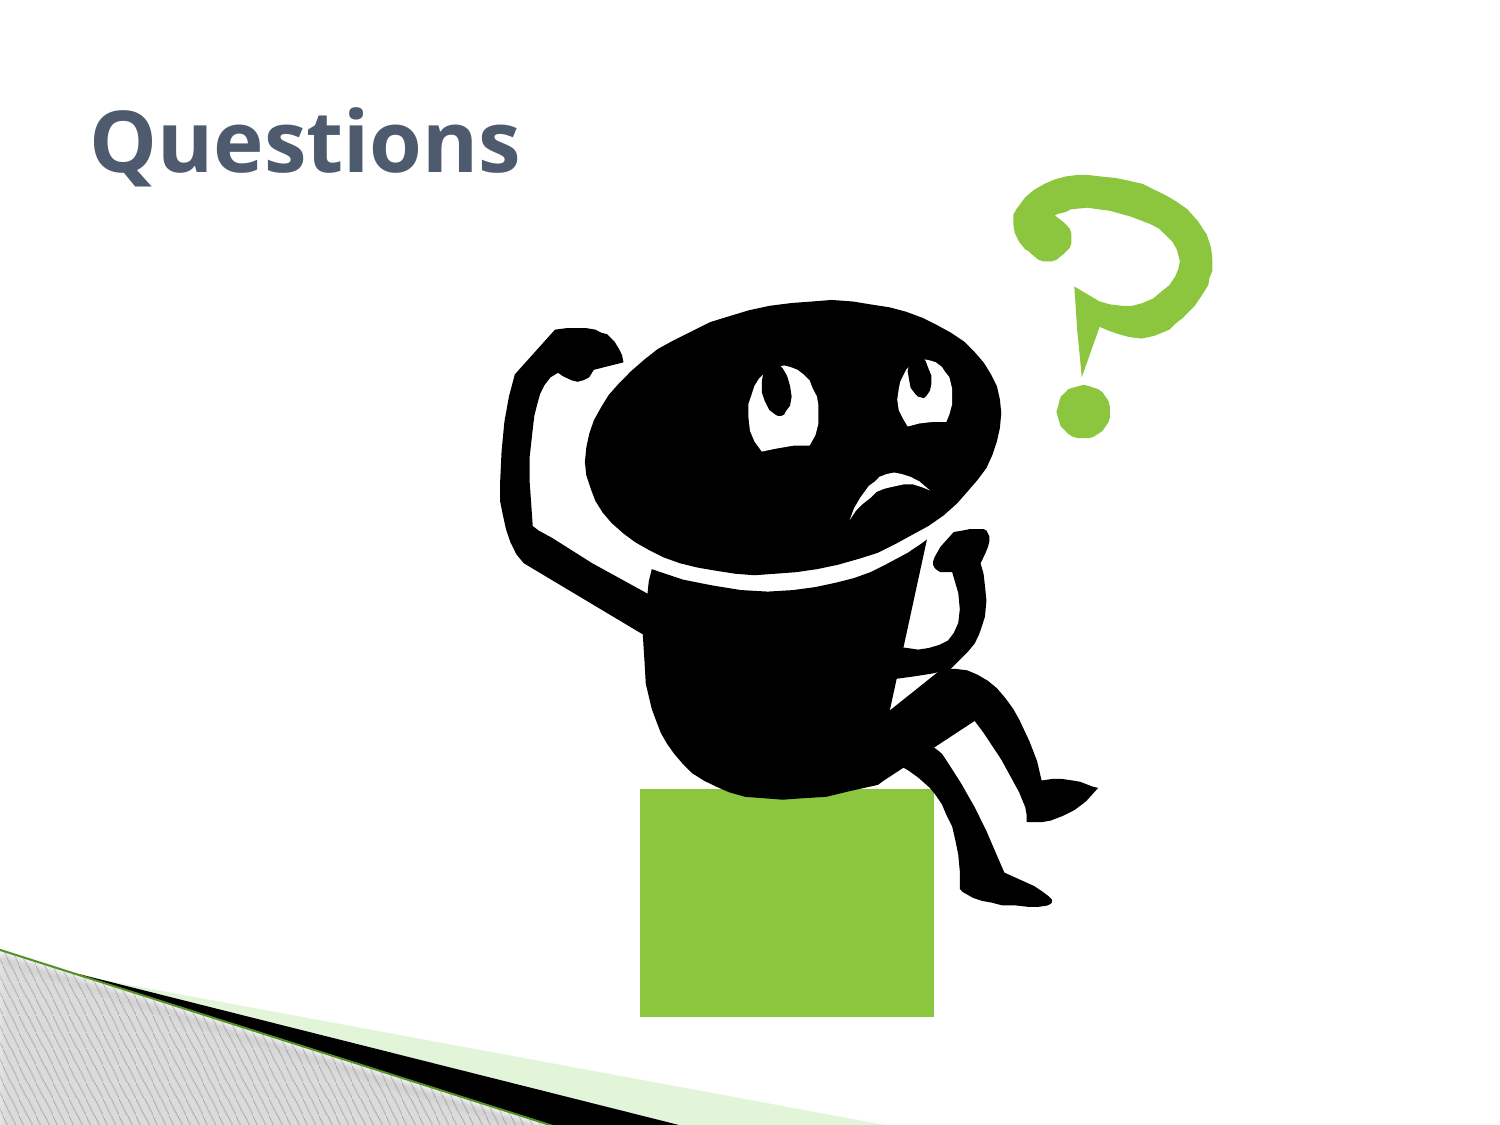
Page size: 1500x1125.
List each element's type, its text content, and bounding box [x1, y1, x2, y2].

title Questions [75, 45, 1425, 233]
picture [499, 174, 1213, 1018]
